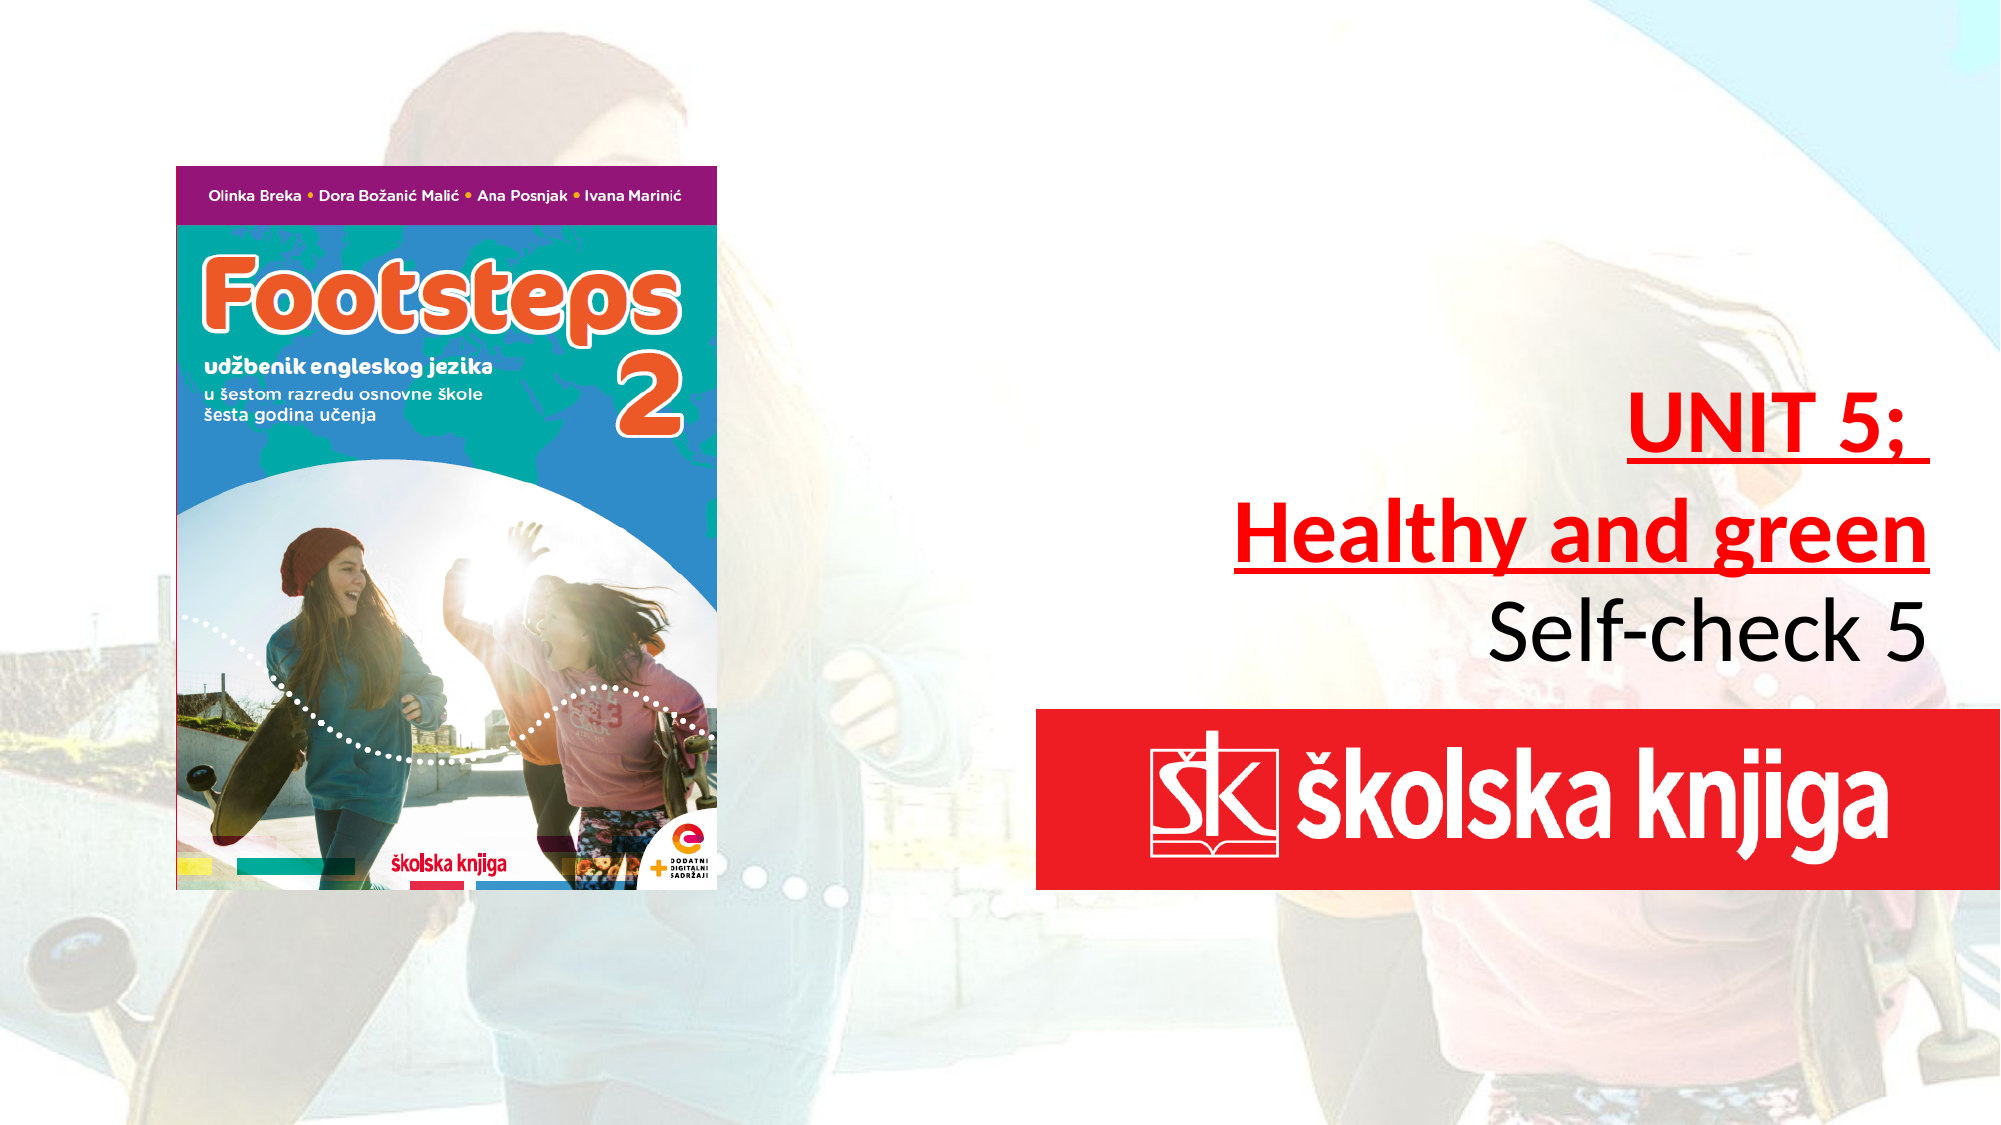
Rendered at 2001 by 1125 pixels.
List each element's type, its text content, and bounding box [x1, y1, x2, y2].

picture [0, 0, 2001, 1125]
text_box UNIT 5; Healthy and green [912, 353, 1946, 588]
text_box Self-check 5 [1036, 562, 1946, 688]
